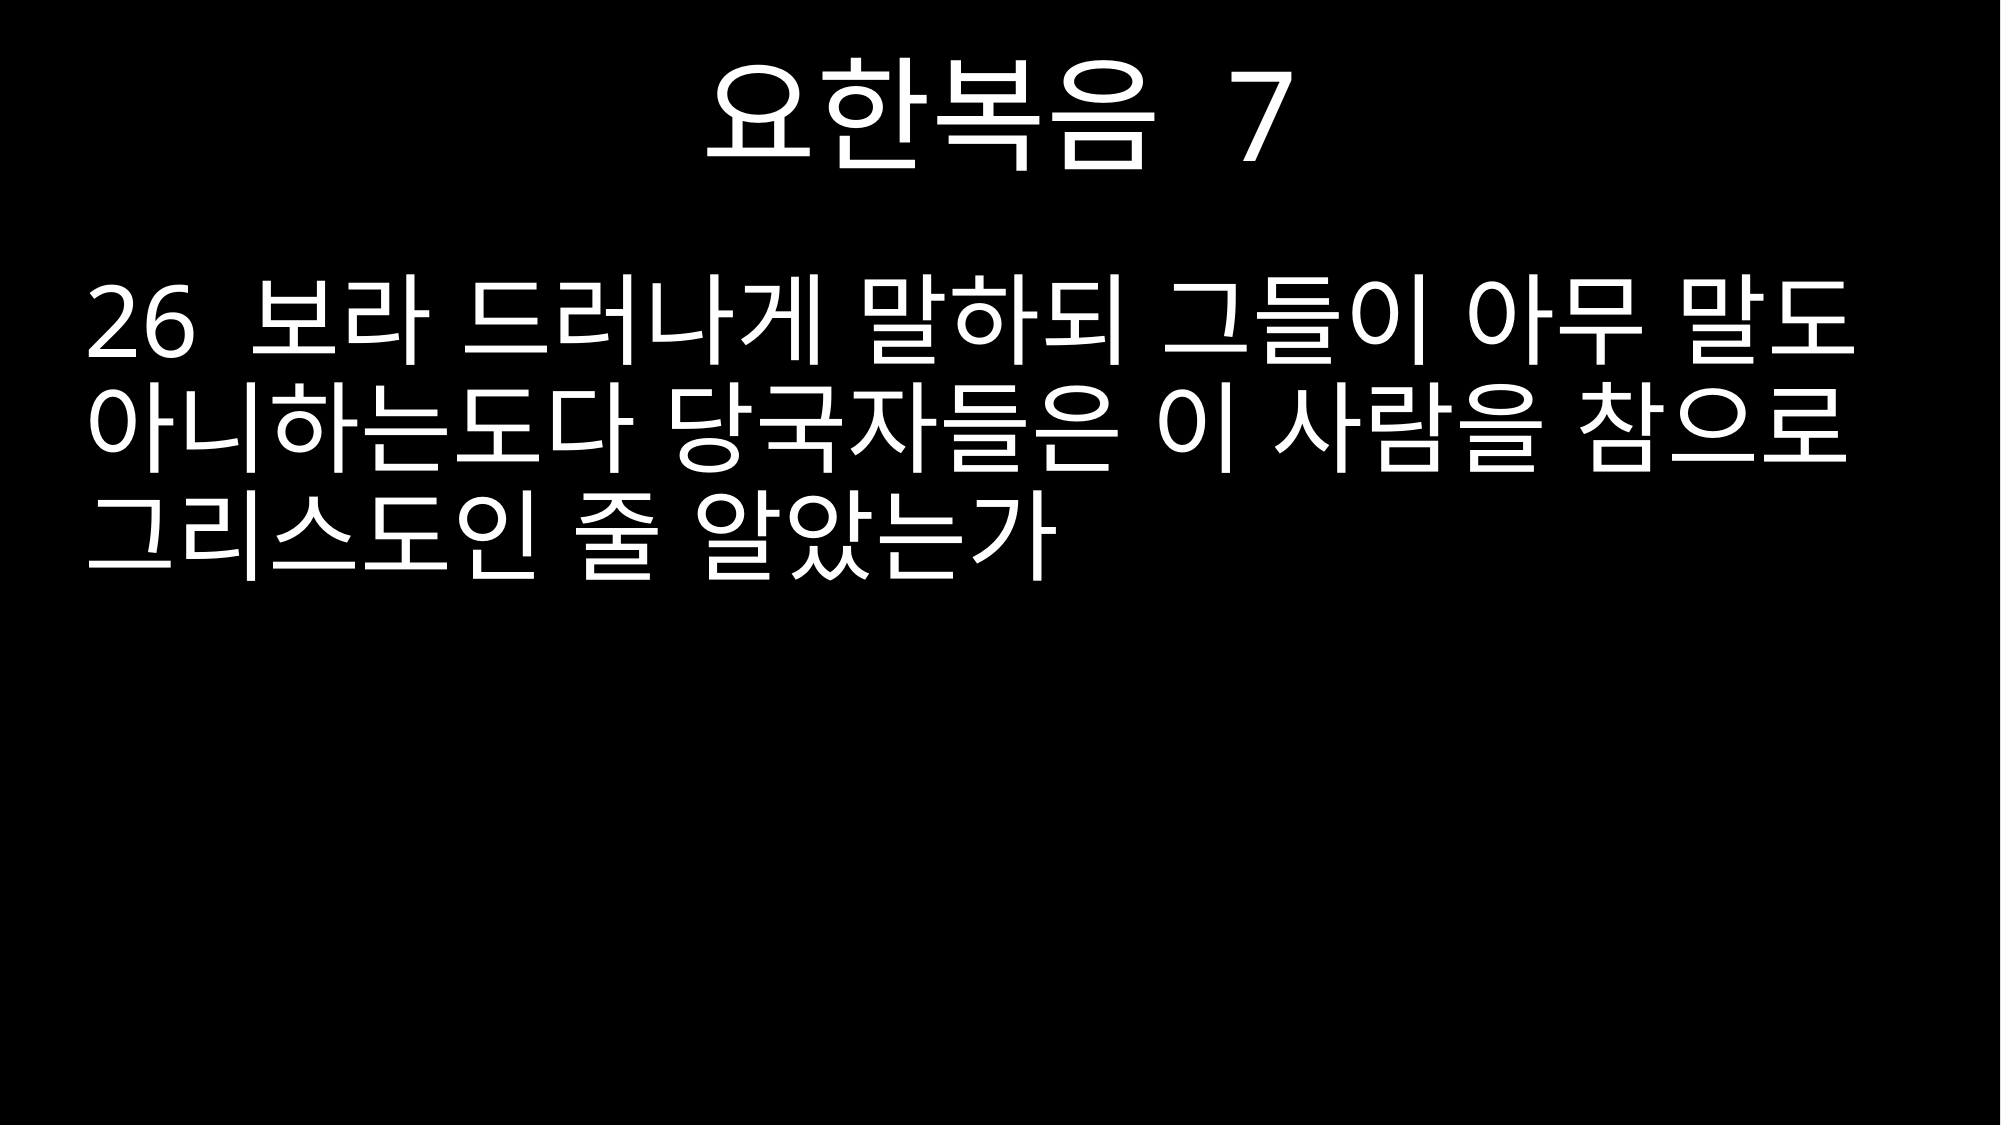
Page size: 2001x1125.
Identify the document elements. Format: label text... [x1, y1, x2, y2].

picture [0, 0, 2001, 1125]
list 26 보라 드러나게 말하되 그들이 아무 말도 아니하는도다 당국자들은 이 사람을 참으로 그리스도인 줄 알았는가 [69, 263, 1953, 423]
footer 요한복음 7 [0, 32, 2000, 192]
